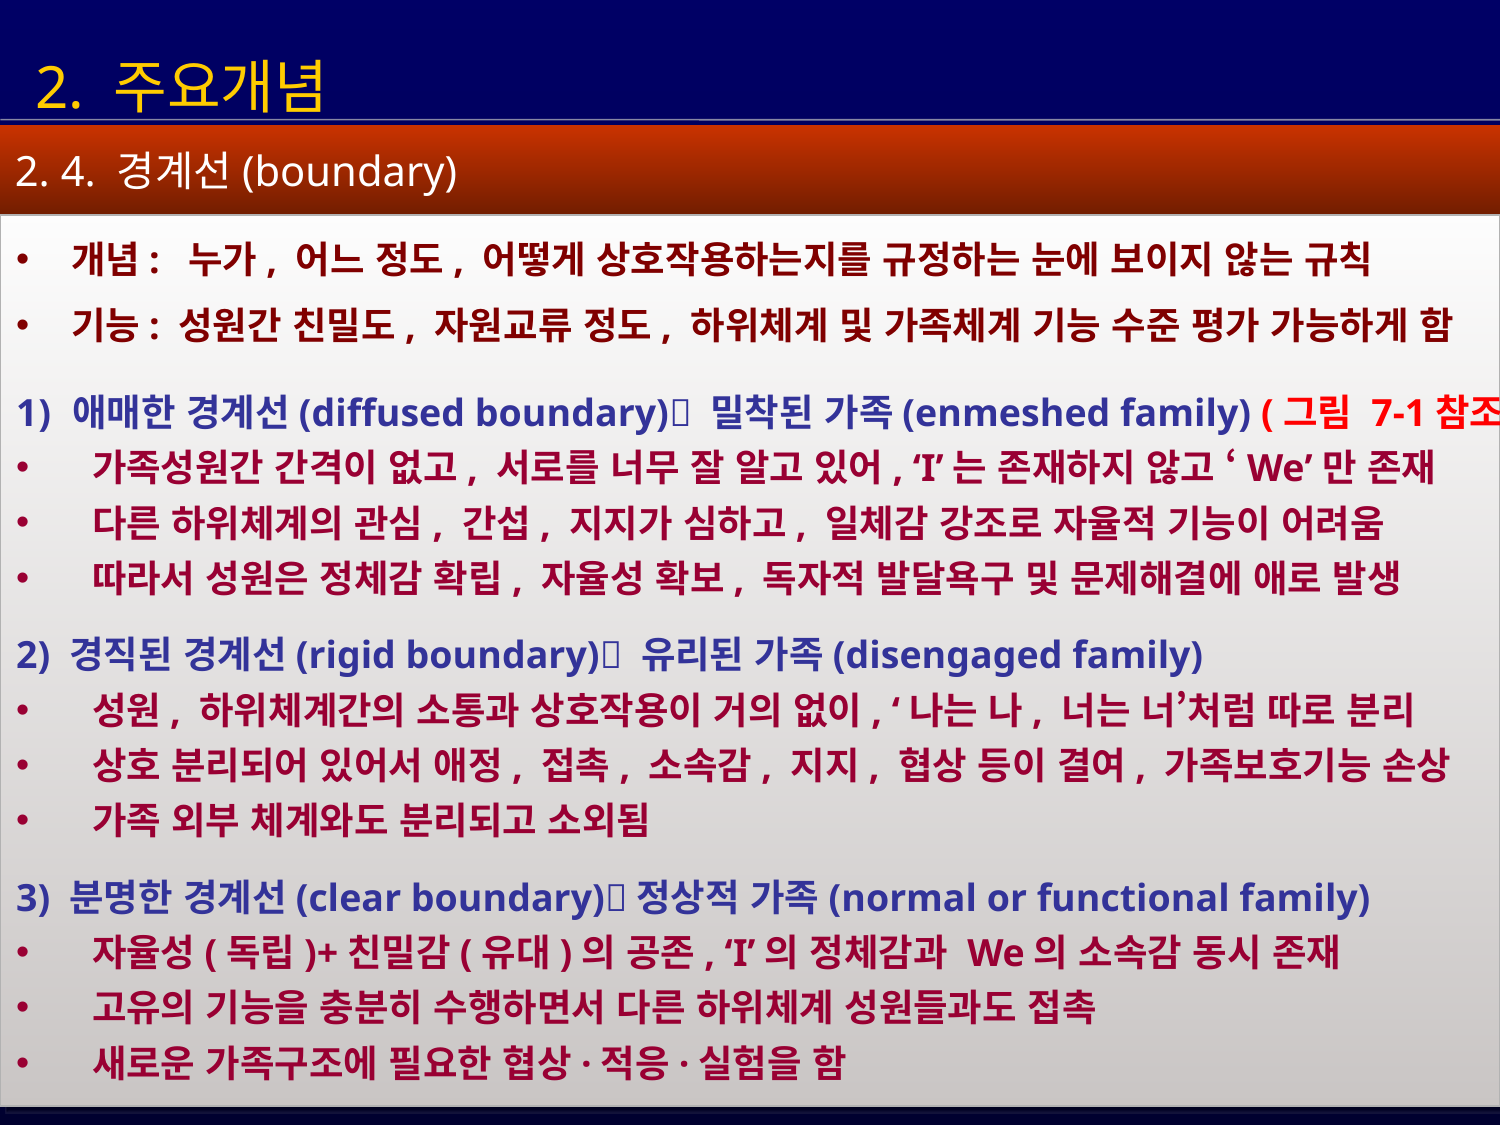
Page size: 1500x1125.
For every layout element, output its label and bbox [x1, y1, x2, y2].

text_box [0, 42, 1500, 1107]
